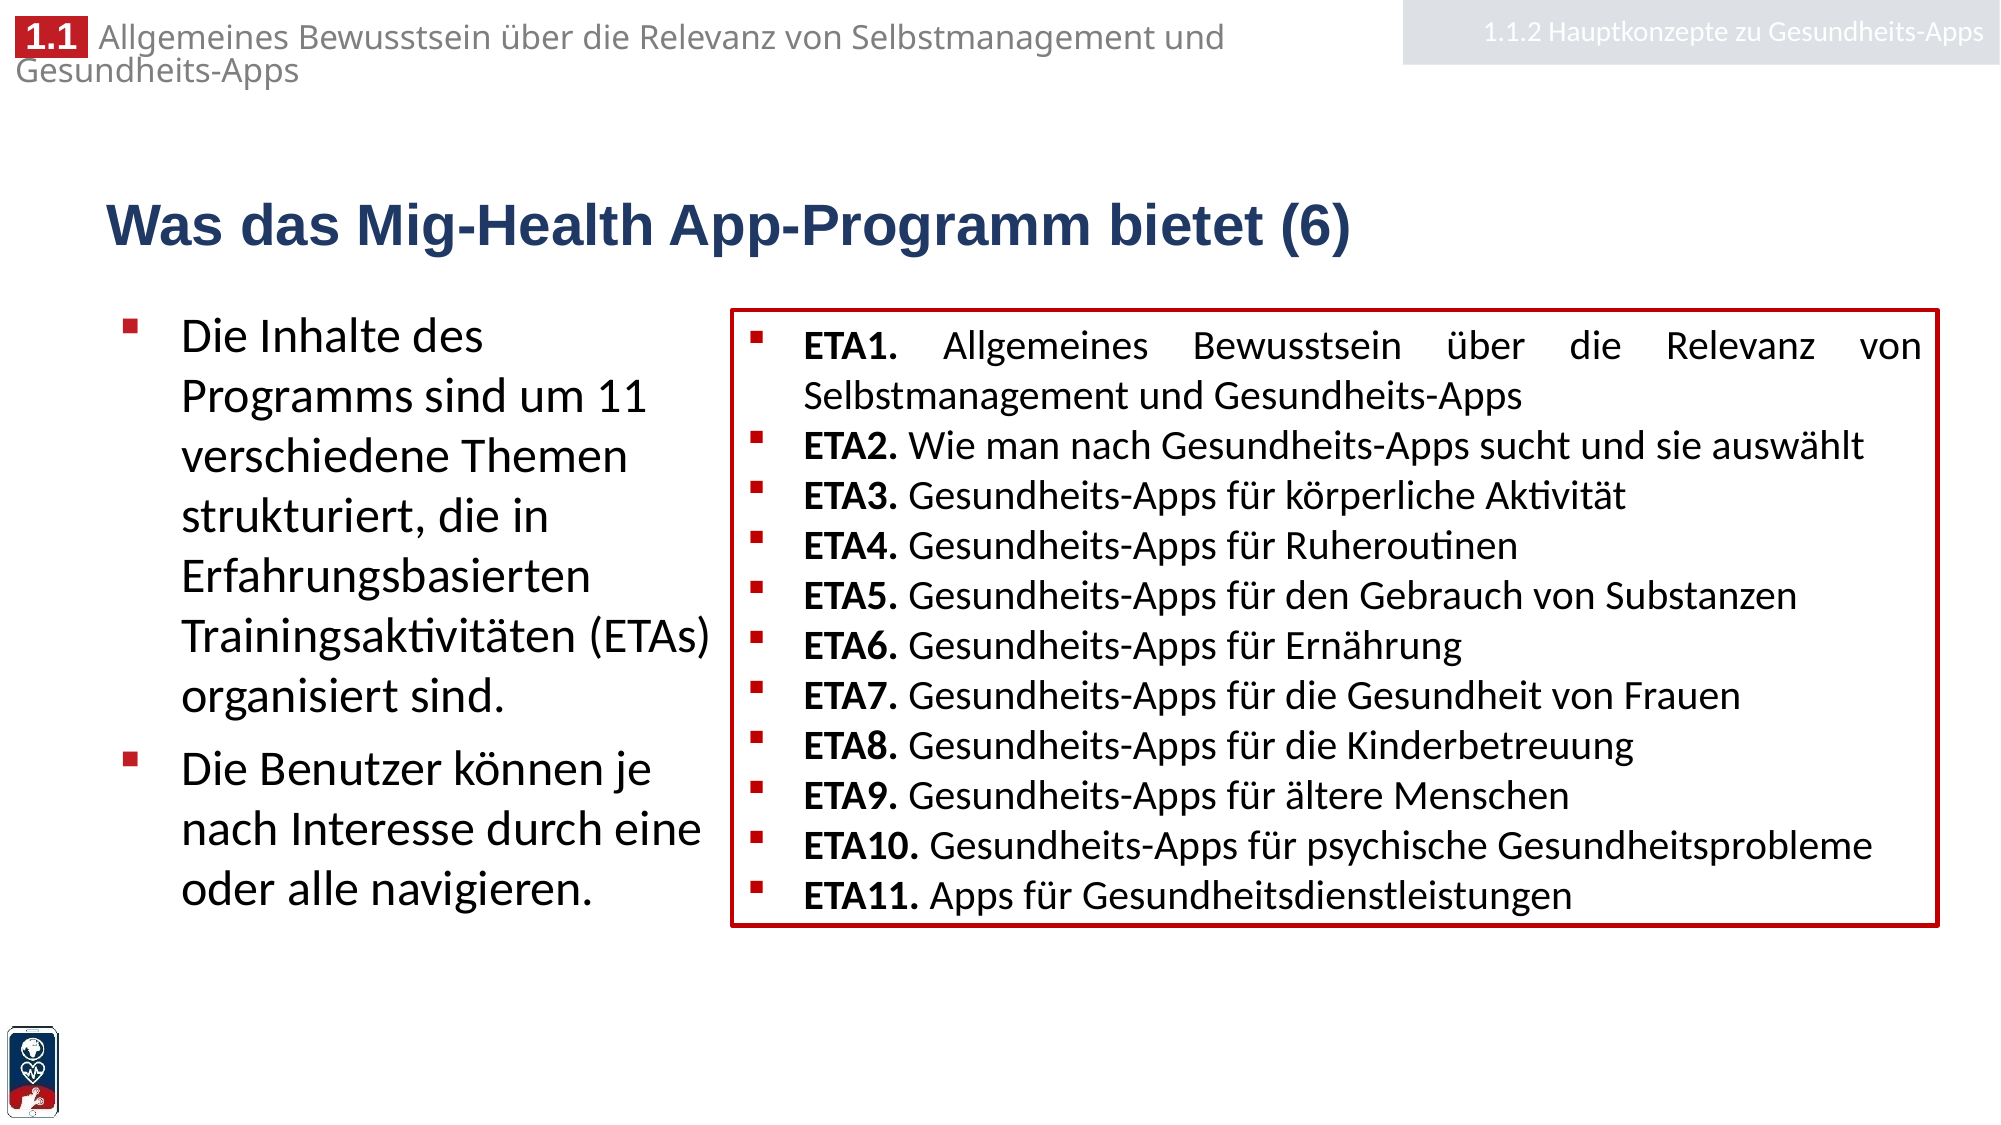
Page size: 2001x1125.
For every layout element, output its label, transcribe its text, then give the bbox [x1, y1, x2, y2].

text_box 1.1.2 Hauptkonzepte zu Gesundheits-Apps [1403, 0, 2000, 65]
list Die Inhalte des Programms sind um 11 verschiedene Themen strukturiert, die in Erfahrungsbasierten Trainingsaktivitäten (ETAs) organisiert sind. Die Benutzer können je nach Interesse durch eine oder alle navigieren. [91, 295, 733, 1094]
title Was das Mig-Health App-Programm bietet (6) [91, 177, 1906, 277]
text_box ETA1. Allgemeines Bewusstsein über die Relevanz von Selbstmanagement und Gesundheits-Apps ETA2. Wie man nach Gesundheits-Apps sucht und sie auswählt ETA3. Gesundheits-Apps für körperliche Aktivität ETA4. Gesundheits-Apps für Ruheroutinen ETA5. Gesundheits-Apps für den Gebrauch von Substanzen ETA6. Gesundheits-Apps für Ernährung ETA7. Gesundheits-Apps für die Gesundheit von Frauen ETA8. Gesundheits-Apps für die Kinderbetreuung ETA9. Gesundheits-Apps für ältere Menschen ETA10. Gesundheits-Apps für psychische Gesundheitsprobleme ETA11. Apps für Gesundheitsdienstleistungen [732, 310, 1938, 926]
picture [7, 1026, 59, 1118]
